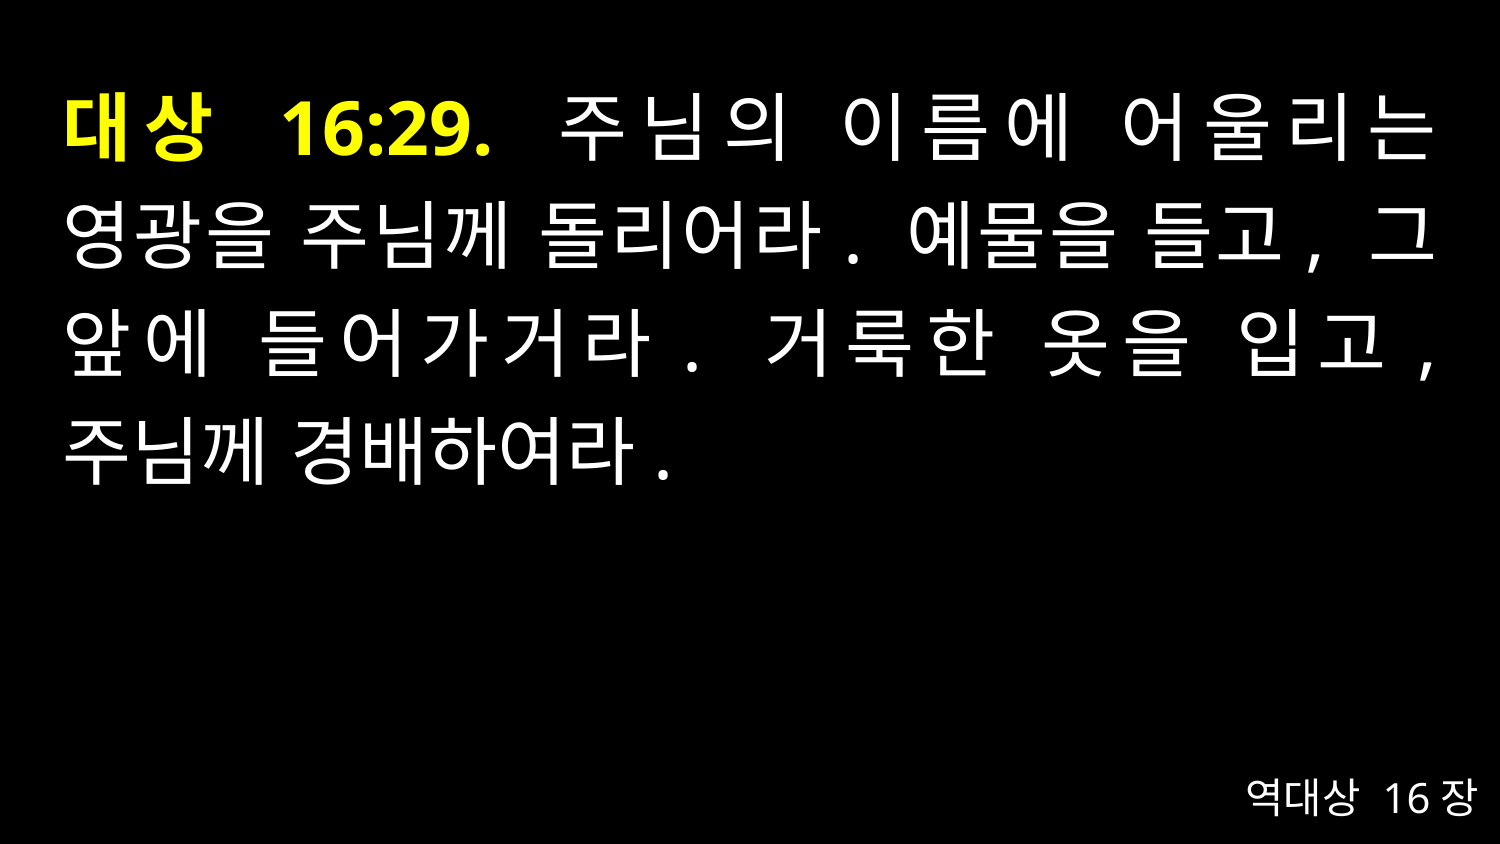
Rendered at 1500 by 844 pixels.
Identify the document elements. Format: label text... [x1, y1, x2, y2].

subtitle 역대상 16장 [916, 770, 1500, 844]
title 대상 16:29. 주님의 이름에 어울리는 영광을 주님께 돌리어라. 예물을 들고, 그 앞에 들어가거라. 거룩한 옷을 입고, 주님께 경배하여라. [0, 0, 1500, 844]
